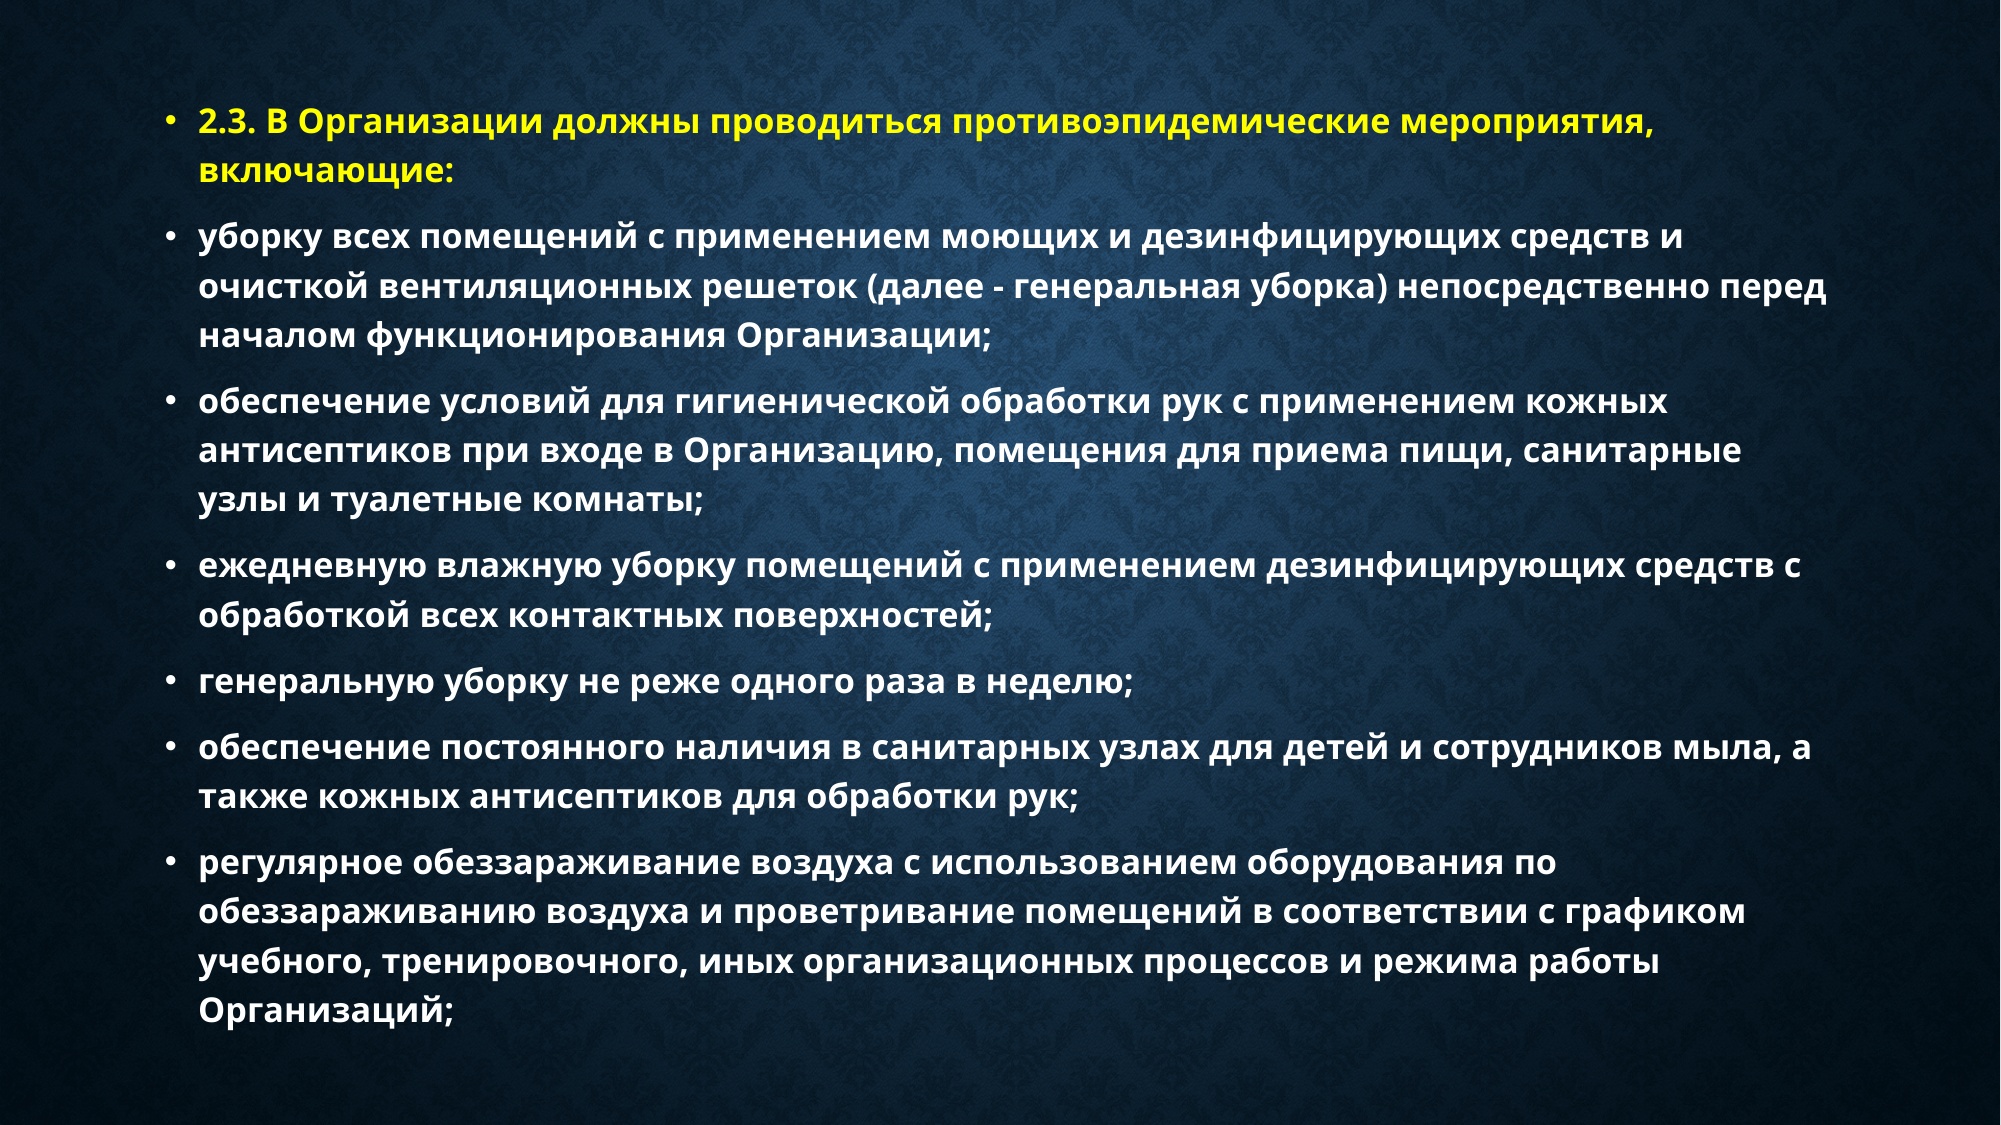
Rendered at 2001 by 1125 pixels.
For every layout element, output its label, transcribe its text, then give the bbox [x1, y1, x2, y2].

list 2.3. В Организации должны проводиться противоэпидемические мероприятия, включающие: уборку всех помещений с применением моющих и дезинфицирующих средств и очисткой вентиляционных решеток (далее - генеральная уборка) непосредственно перед началом функционирования Организации; обеспечение условий для гигиенической обработки рук с применением кожных антисептиков при входе в Организацию, помещения для приема пищи, санитарные узлы и туалетные комнаты; ежедневную влажную уборку помещений с применением дезинфицирующих средств с обработкой всех контактных поверхностей; генеральную уборку не реже одного раза в неделю; обеспечение постоянного наличия в санитарных узлах для детей и сотрудников мыла, а также кожных антисептиков для обработки рук; регулярное обеззараживание воздуха с использованием оборудования по обеззараживанию воздуха и проветривание помещений в соответствии с графиком учебного, тренировочного, иных организационных процессов и режима работы Организаций; [149, 83, 1849, 1038]
